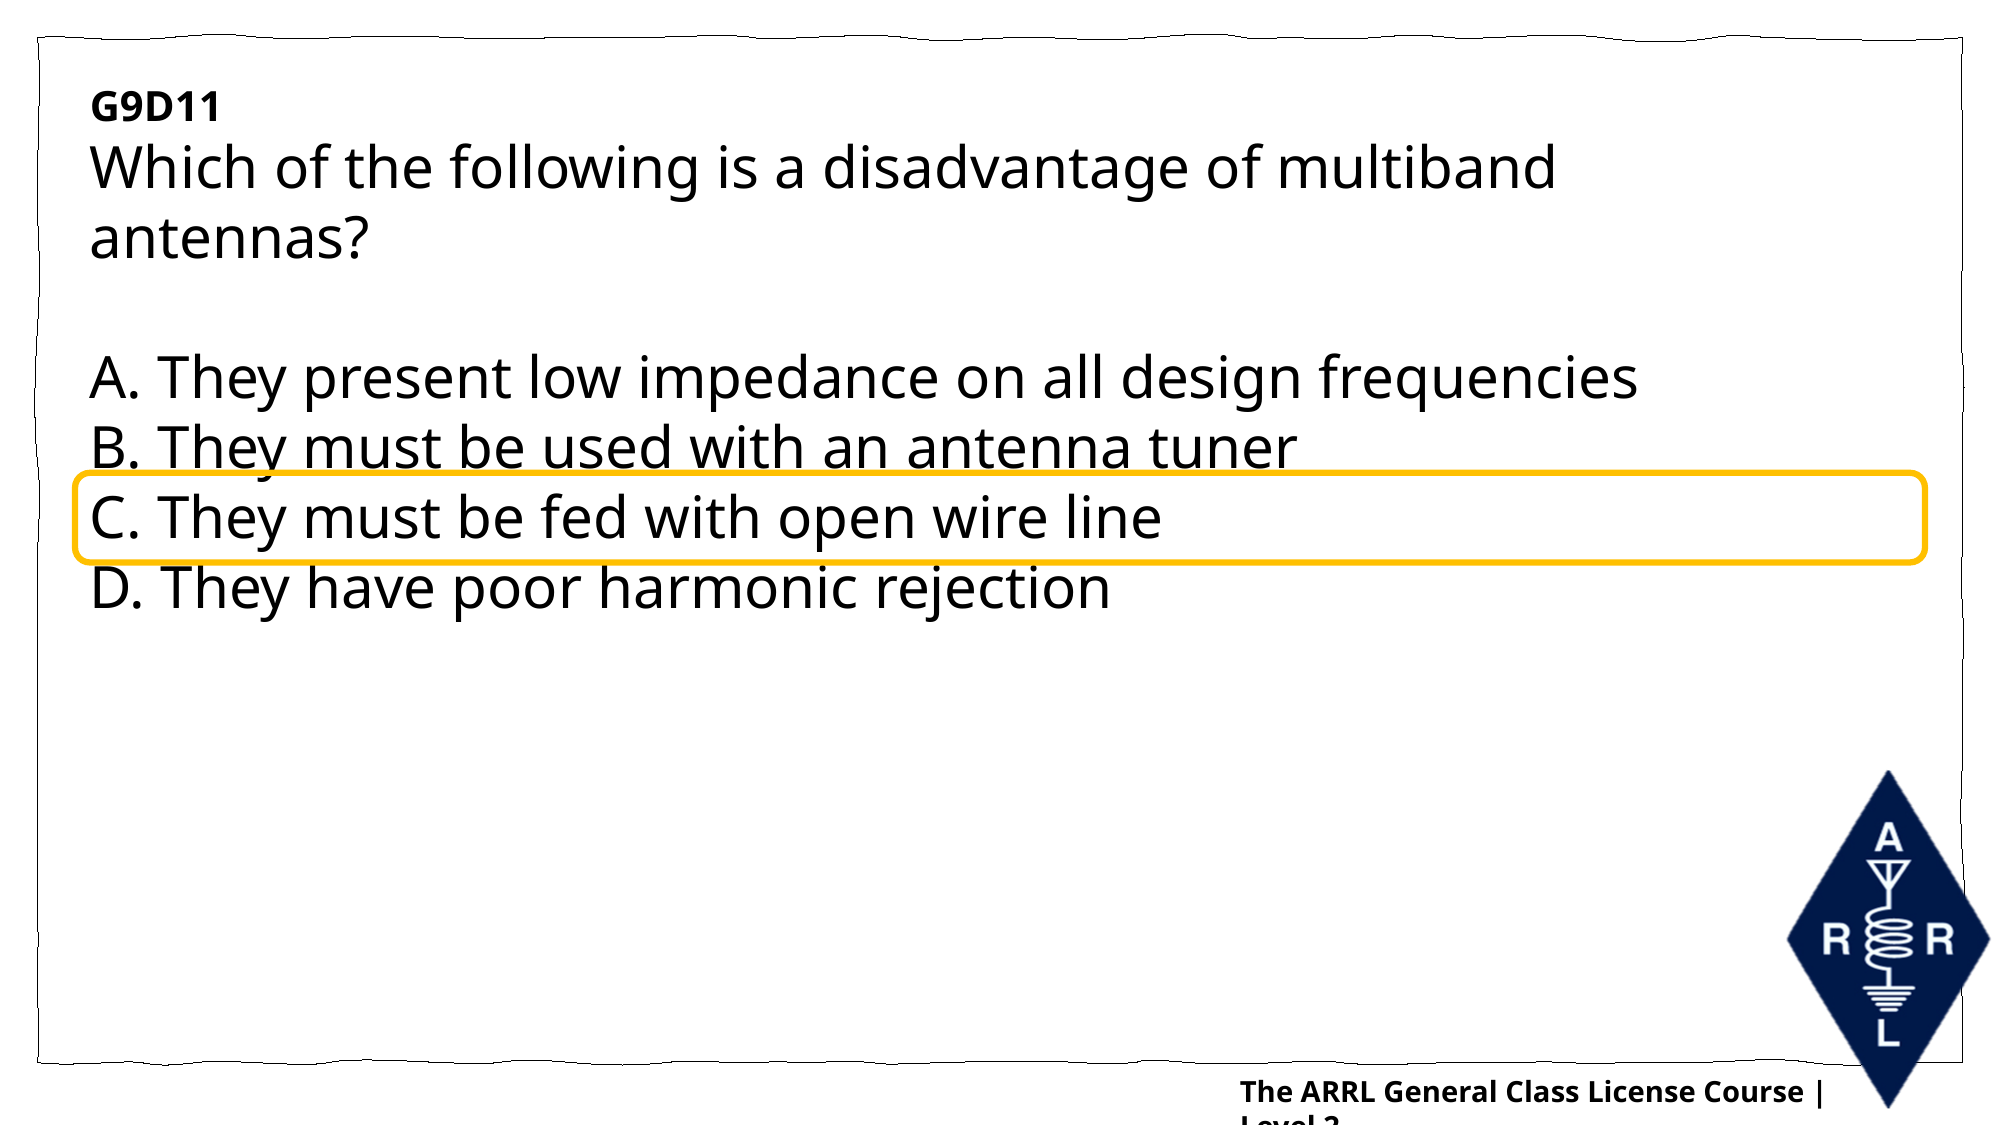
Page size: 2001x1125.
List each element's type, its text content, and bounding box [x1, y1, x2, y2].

text_box G9D11 Which of the following is a disadvantage of multiband antennas? A. They present low impedance on all design frequencies B. They must be used with an antenna tuner C. They must be fed with open wire line D. They have poor harmonic rejection [75, 72, 1850, 479]
picture [1773, 752, 1999, 1125]
text_box [73, 471, 1927, 564]
text_box G9D11 Which of the following is a disadvantage of multiband antennas? A. They present low impedance on all design frequencies B. They must be used with an antenna tuner C. They must be fed with open wire line D. They have poor harmonic rejection [75, 556, 1850, 628]
